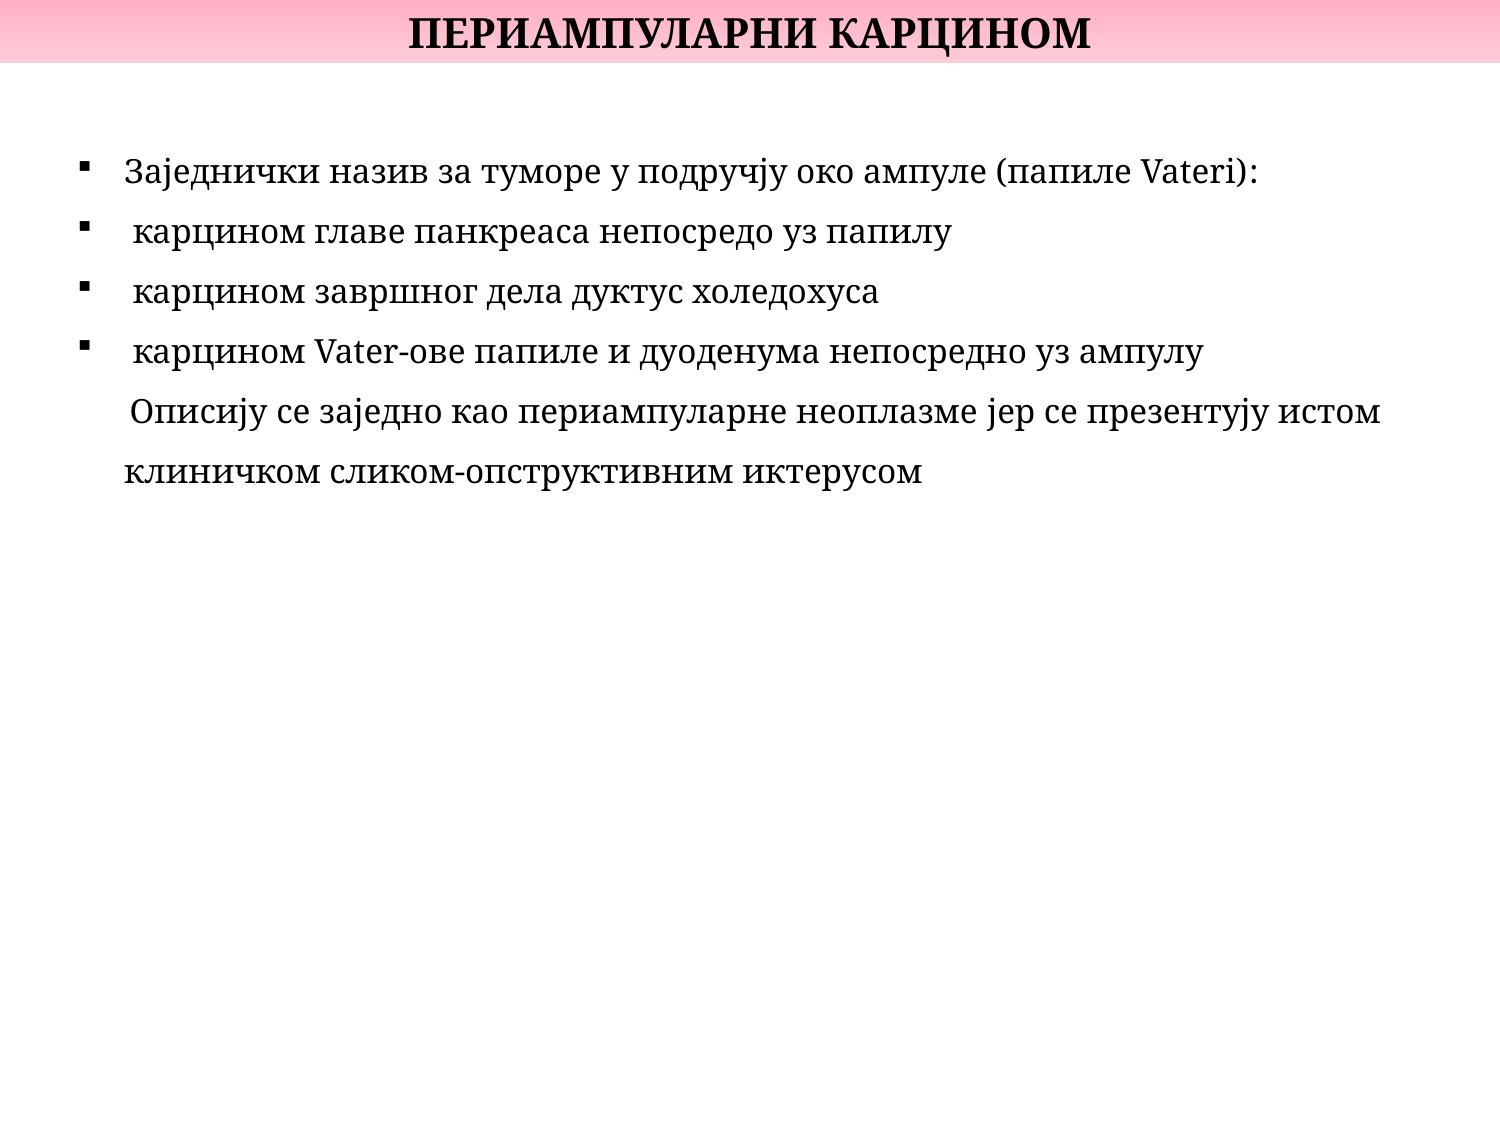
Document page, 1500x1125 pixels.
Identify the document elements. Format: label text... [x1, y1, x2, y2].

text_box Заједнички назив за туморе у подручју око ампуле (папиле Vateri): карцином главе панкреаса непосредо уз папилу карцином завршног дела дуктус холедохуса карцином Vater-ове папиле и дуоденума непосредно уз ампулу Описију се заједно као периампуларне неоплазме јер се презентују истом клиничком сликом-опструктивним иктерусом [62, 123, 1475, 498]
text_box ПЕРИАМПУЛАРНИ КАРЦИНОМ [0, 0, 1500, 63]
